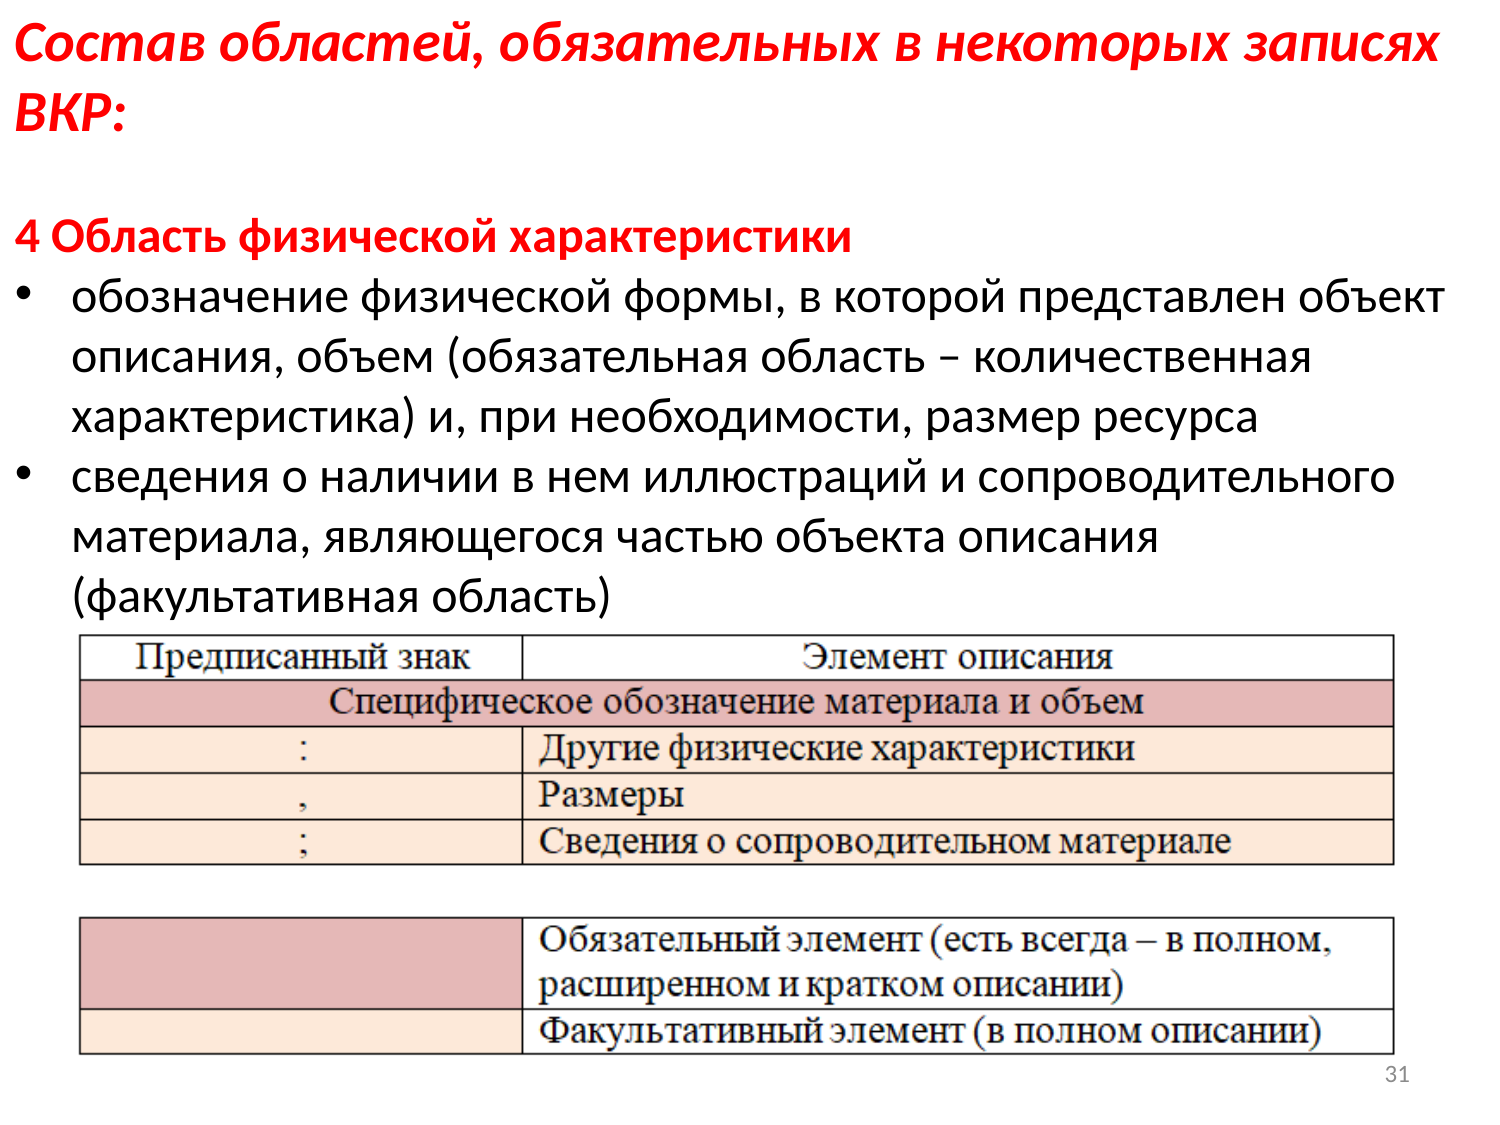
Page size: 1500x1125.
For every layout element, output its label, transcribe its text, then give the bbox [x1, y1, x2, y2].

picture [76, 633, 1400, 1062]
text_box Состав областей, обязательных в некоторых записях ВКР: 4 Область физической характеристики обозначение физической формы, в которой представлен объект описания, объем (обязательная область – количественная характеристика) и, при необходимости, размер ресурса сведения о наличии в нем иллюстраций и сопроводительного материала, являющегося частью объекта описания (факультативная область) [0, 0, 1483, 691]
slide_number 31 [1074, 1042, 1425, 1103]
